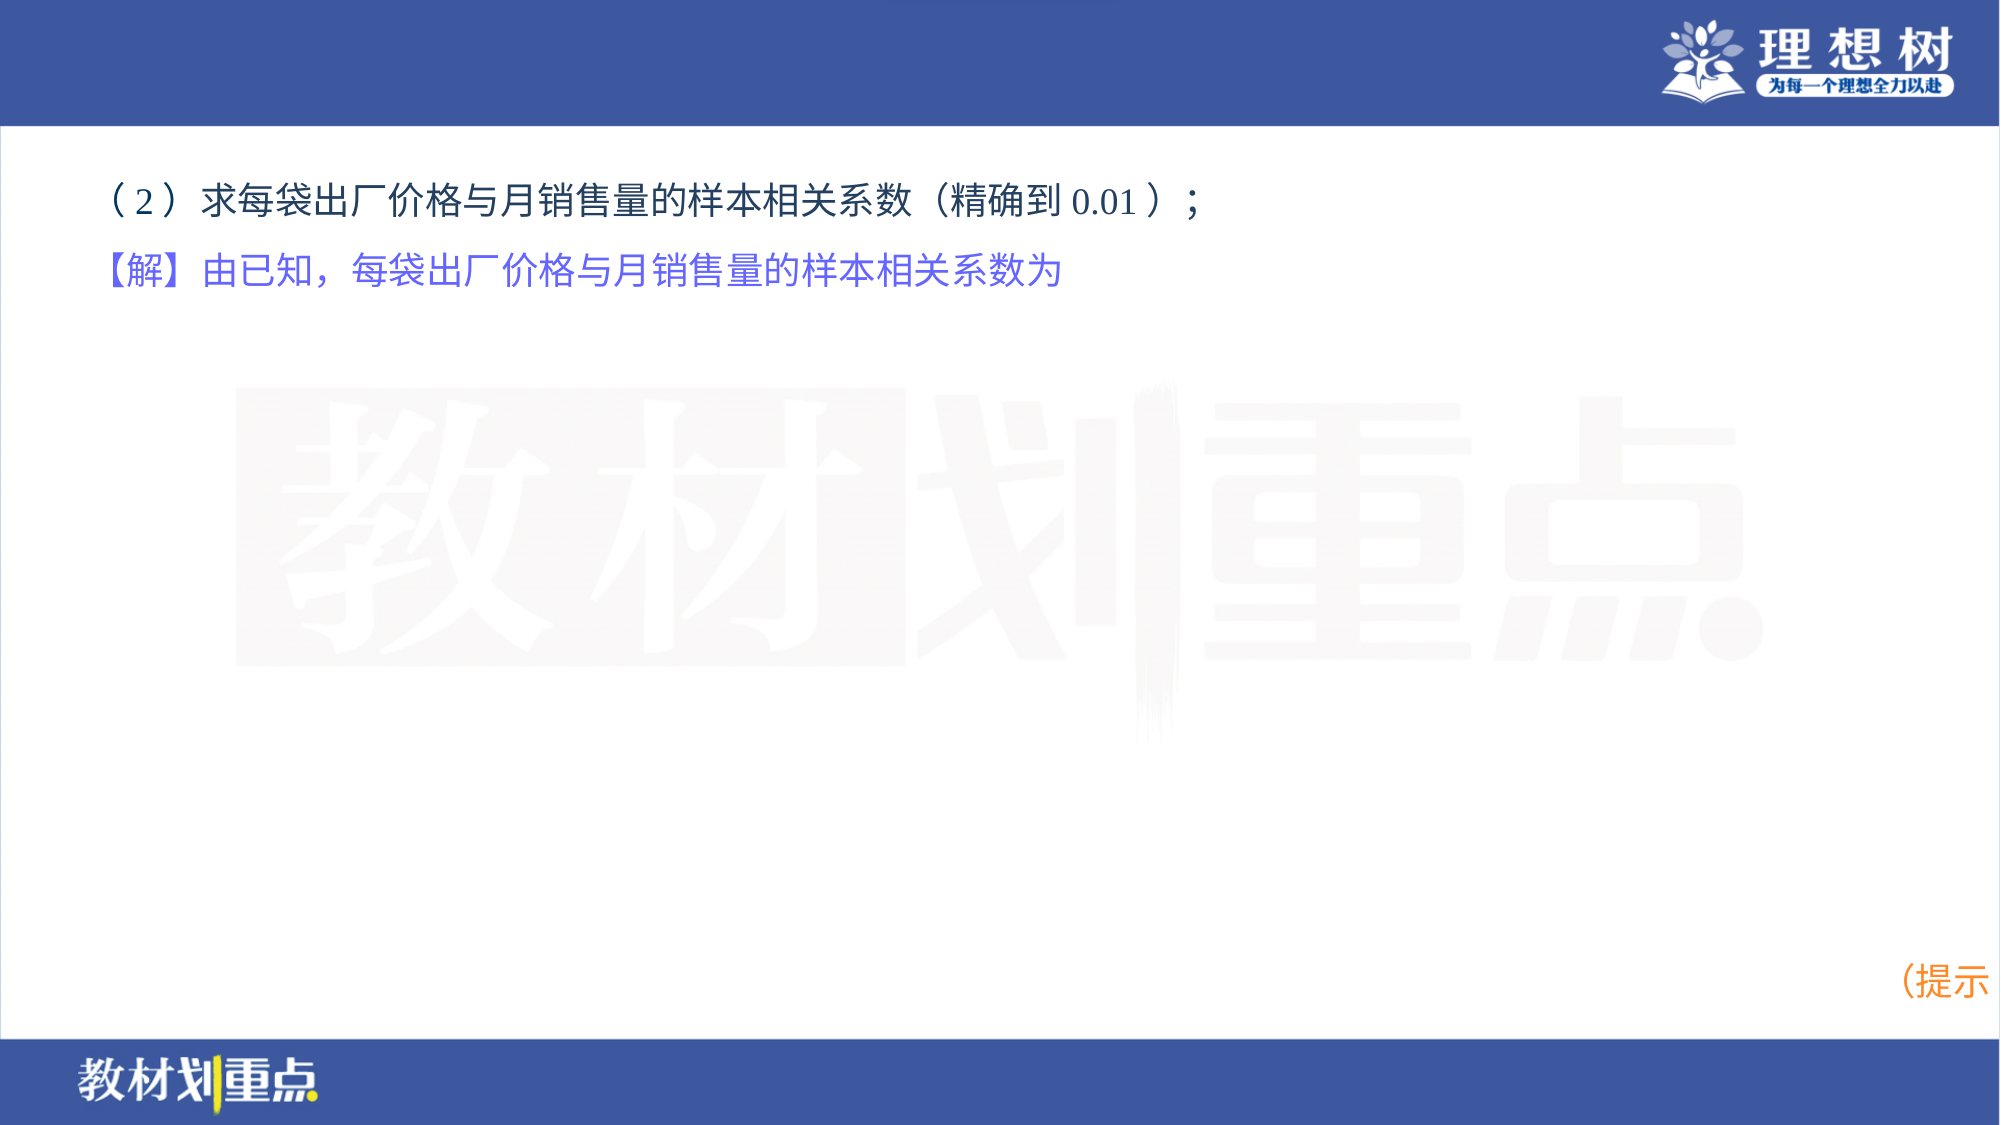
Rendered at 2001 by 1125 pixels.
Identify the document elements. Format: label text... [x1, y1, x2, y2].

picture [0, 0, 2000, 1125]
text_box （2）求每袋出厂价格与月销售量的样本相关系数（精确到0.01）； [88, 155, 1911, 215]
